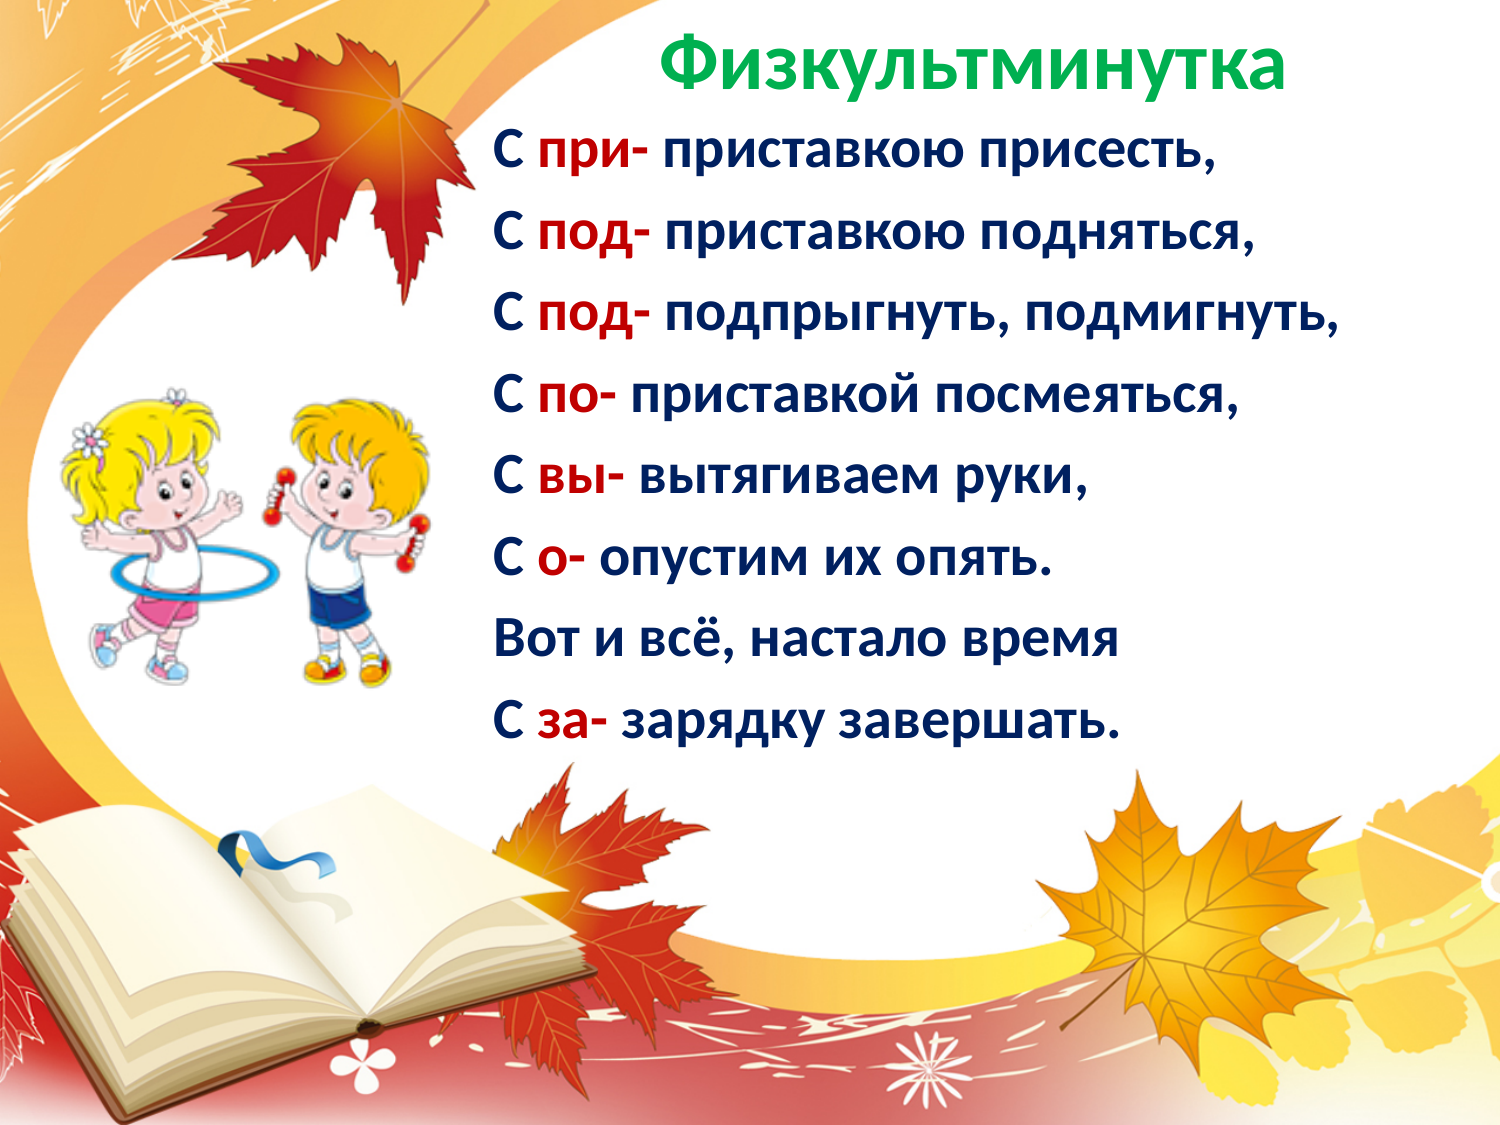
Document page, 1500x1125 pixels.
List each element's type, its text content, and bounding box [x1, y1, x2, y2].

subtitle С при- приставкою присесть, С под- приставкою подняться, С под- подпрыгнуть, подмигнуть, С по- приставкой посмеяться, С вы- вытягиваем руки, С о- опустим их опять. Вот и всё, настало время С за- зарядку завершать. [478, 101, 1447, 882]
picture [0, 0, 1500, 1125]
title Физкультминутка [395, 0, 1500, 114]
